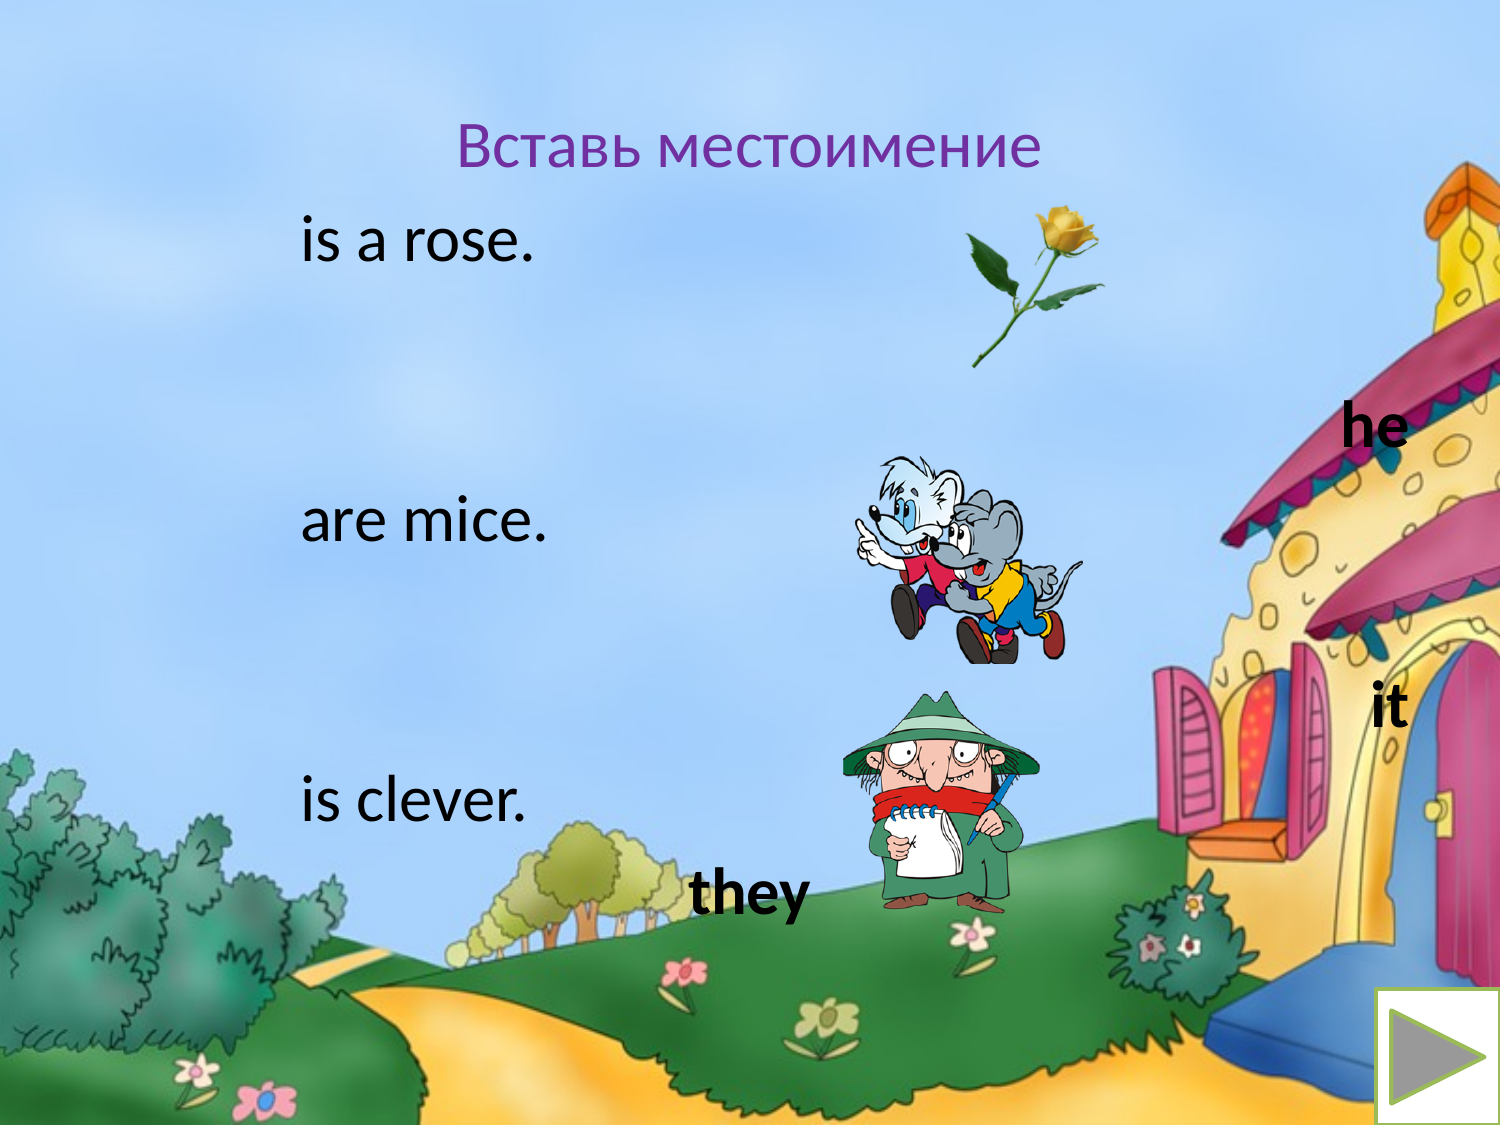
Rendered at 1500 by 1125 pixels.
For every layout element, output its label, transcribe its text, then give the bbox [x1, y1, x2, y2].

text_box [1374, 987, 1500, 1125]
list Вставь местоимение is a rose. he are mice. it is clever. they [75, 93, 1425, 1005]
picture [0, 0, 1500, 1125]
picture [855, 456, 1083, 665]
picture [903, 164, 1131, 399]
picture [843, 691, 1040, 915]
